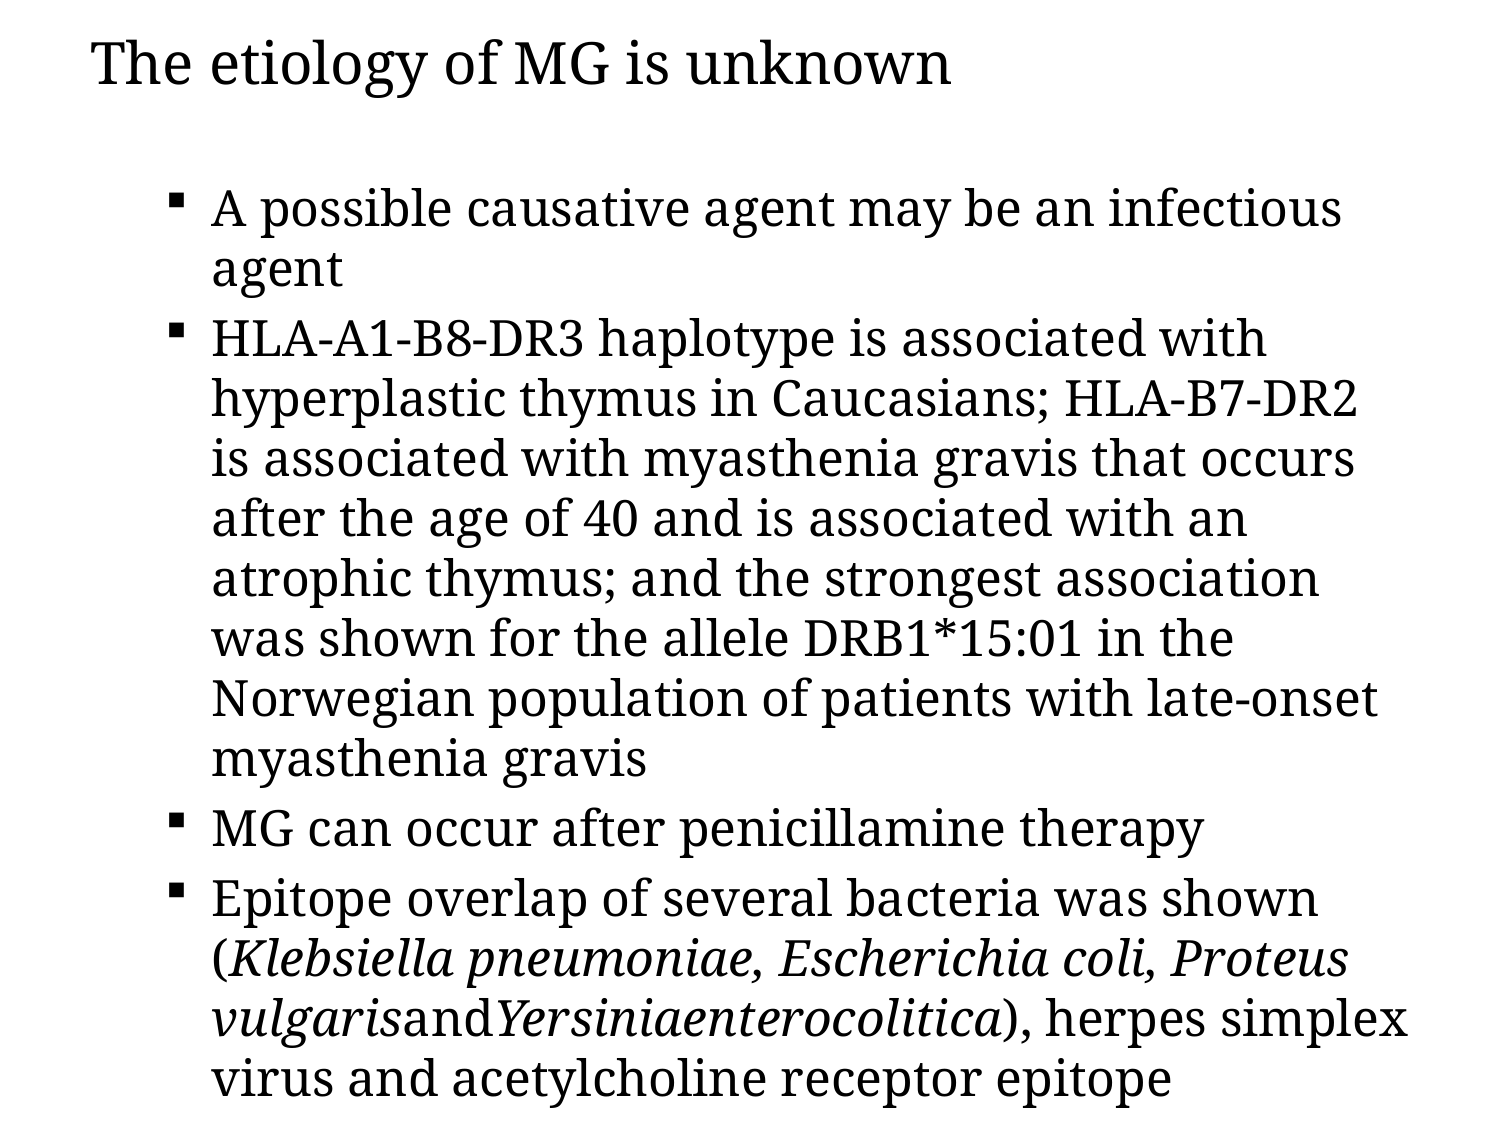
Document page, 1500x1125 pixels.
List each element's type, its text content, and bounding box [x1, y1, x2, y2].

list The etiology of MG is unknown A possible causative agent may be an infectious agent HLA-A1-B8-DR3 haplotype is associated with hyperplastic thymus in Caucasians; HLA-B7-DR2 is associated with myasthenia gravis that occurs after the age of 40 and is associated with an atrophic thymus; and the strongest association was shown for the allele DRB1*15:01 in the Norwegian population of patients with late-onset myasthenia gravis MG can occur after penicillamine therapy Epitope overlap of several bacteria was shown (Klebsiella pneumoniae, Escherichia coli, Proteus vulgarisandYersiniaenterocolitica), herpes simplex virus and acetylcholine receptor epitope [75, 19, 1425, 899]
